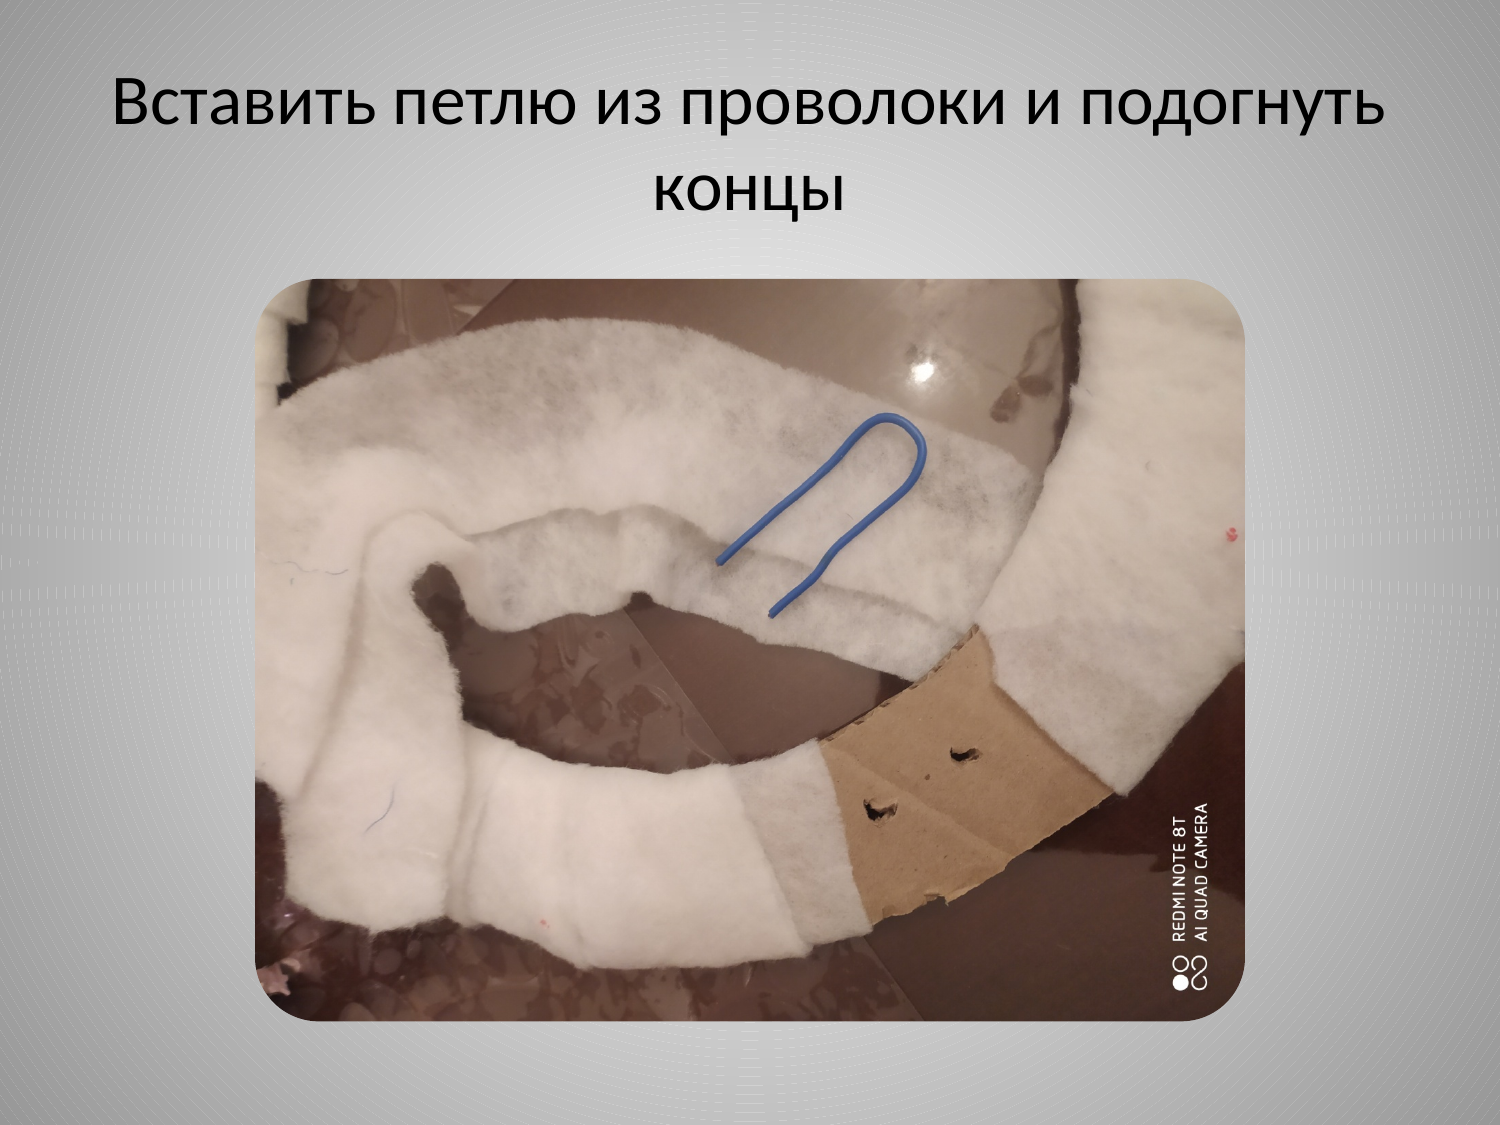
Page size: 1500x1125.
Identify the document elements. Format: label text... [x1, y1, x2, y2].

title Вставить петлю из проволоки и подогнуть концы [75, 45, 1425, 233]
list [254, 278, 1246, 1022]
